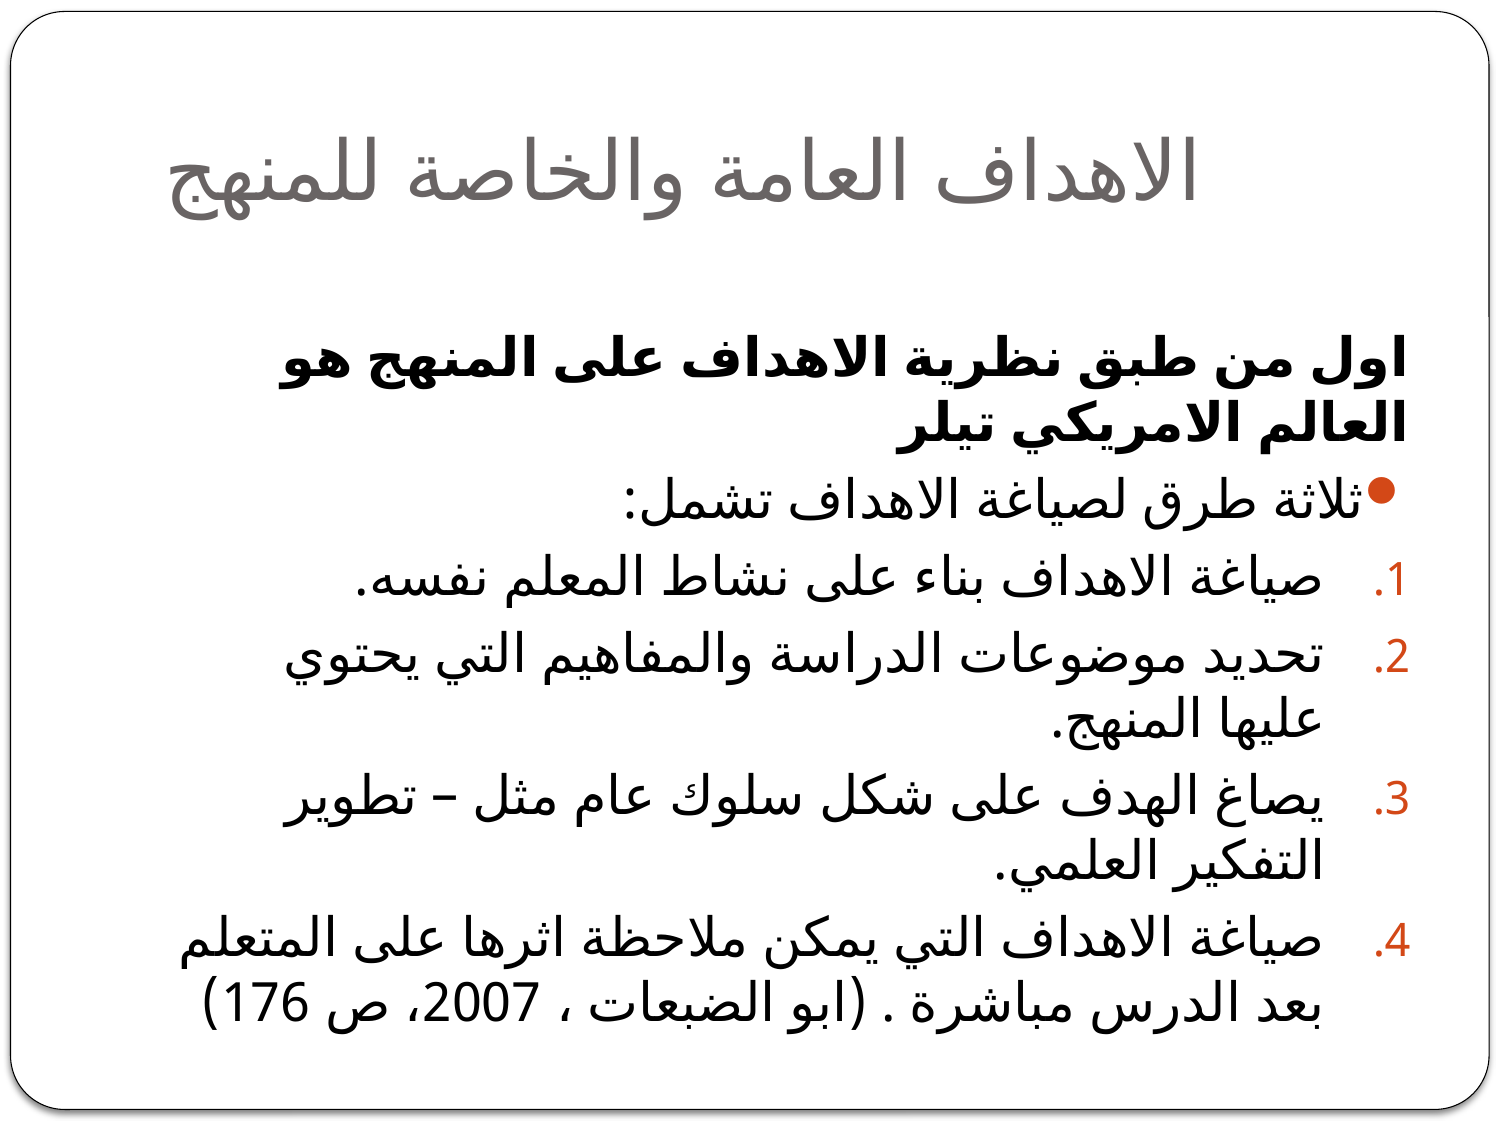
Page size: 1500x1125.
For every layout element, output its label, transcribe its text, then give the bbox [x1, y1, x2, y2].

title الاهداف العامة والخاصة للمنهج [150, 45, 1425, 233]
list اول من طبق نظرية الاهداف على المنهج هو العالم الامريكي تيلر ثلاثة طرق لصياغة الاهداف تشمل: صياغة الاهداف بناء على نشاط المعلم نفسه. تحديد موضوعات الدراسة والمفاهيم التي يحتوي عليها المنهج. يصاغ الهدف على شكل سلوك عام مثل – تطوير التفكير العلمي. صياغة الاهداف التي يمكن ملاحظة اثرها على المتعلم بعد الدرس مباشرة . (ابو الضبعات ، 2007، ص 176) [150, 237, 1425, 988]
